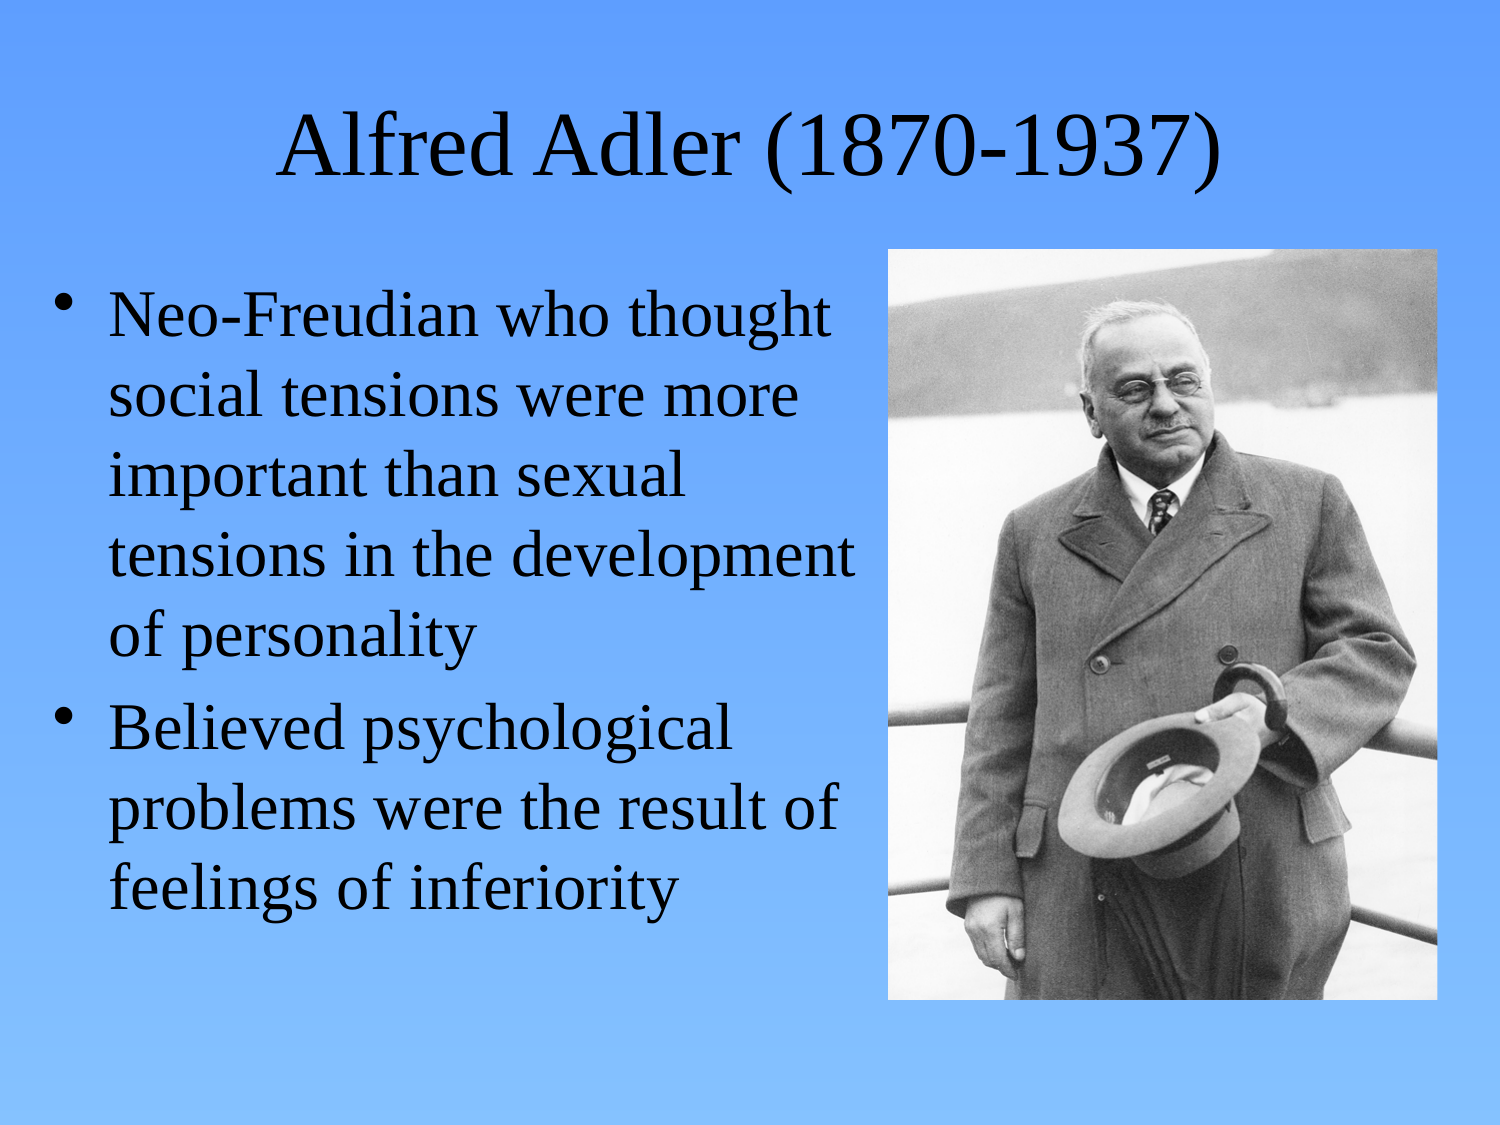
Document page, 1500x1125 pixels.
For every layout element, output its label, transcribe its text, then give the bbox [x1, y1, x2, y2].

title Alfred Adler (1870-1937) [74, 44, 1426, 233]
picture [887, 249, 1438, 1001]
list Neo-Freudian who thought social tensions were more important than sexual tensions in the development of personality Believed psychological problems were the result of feelings of inferiority [37, 262, 884, 1006]
